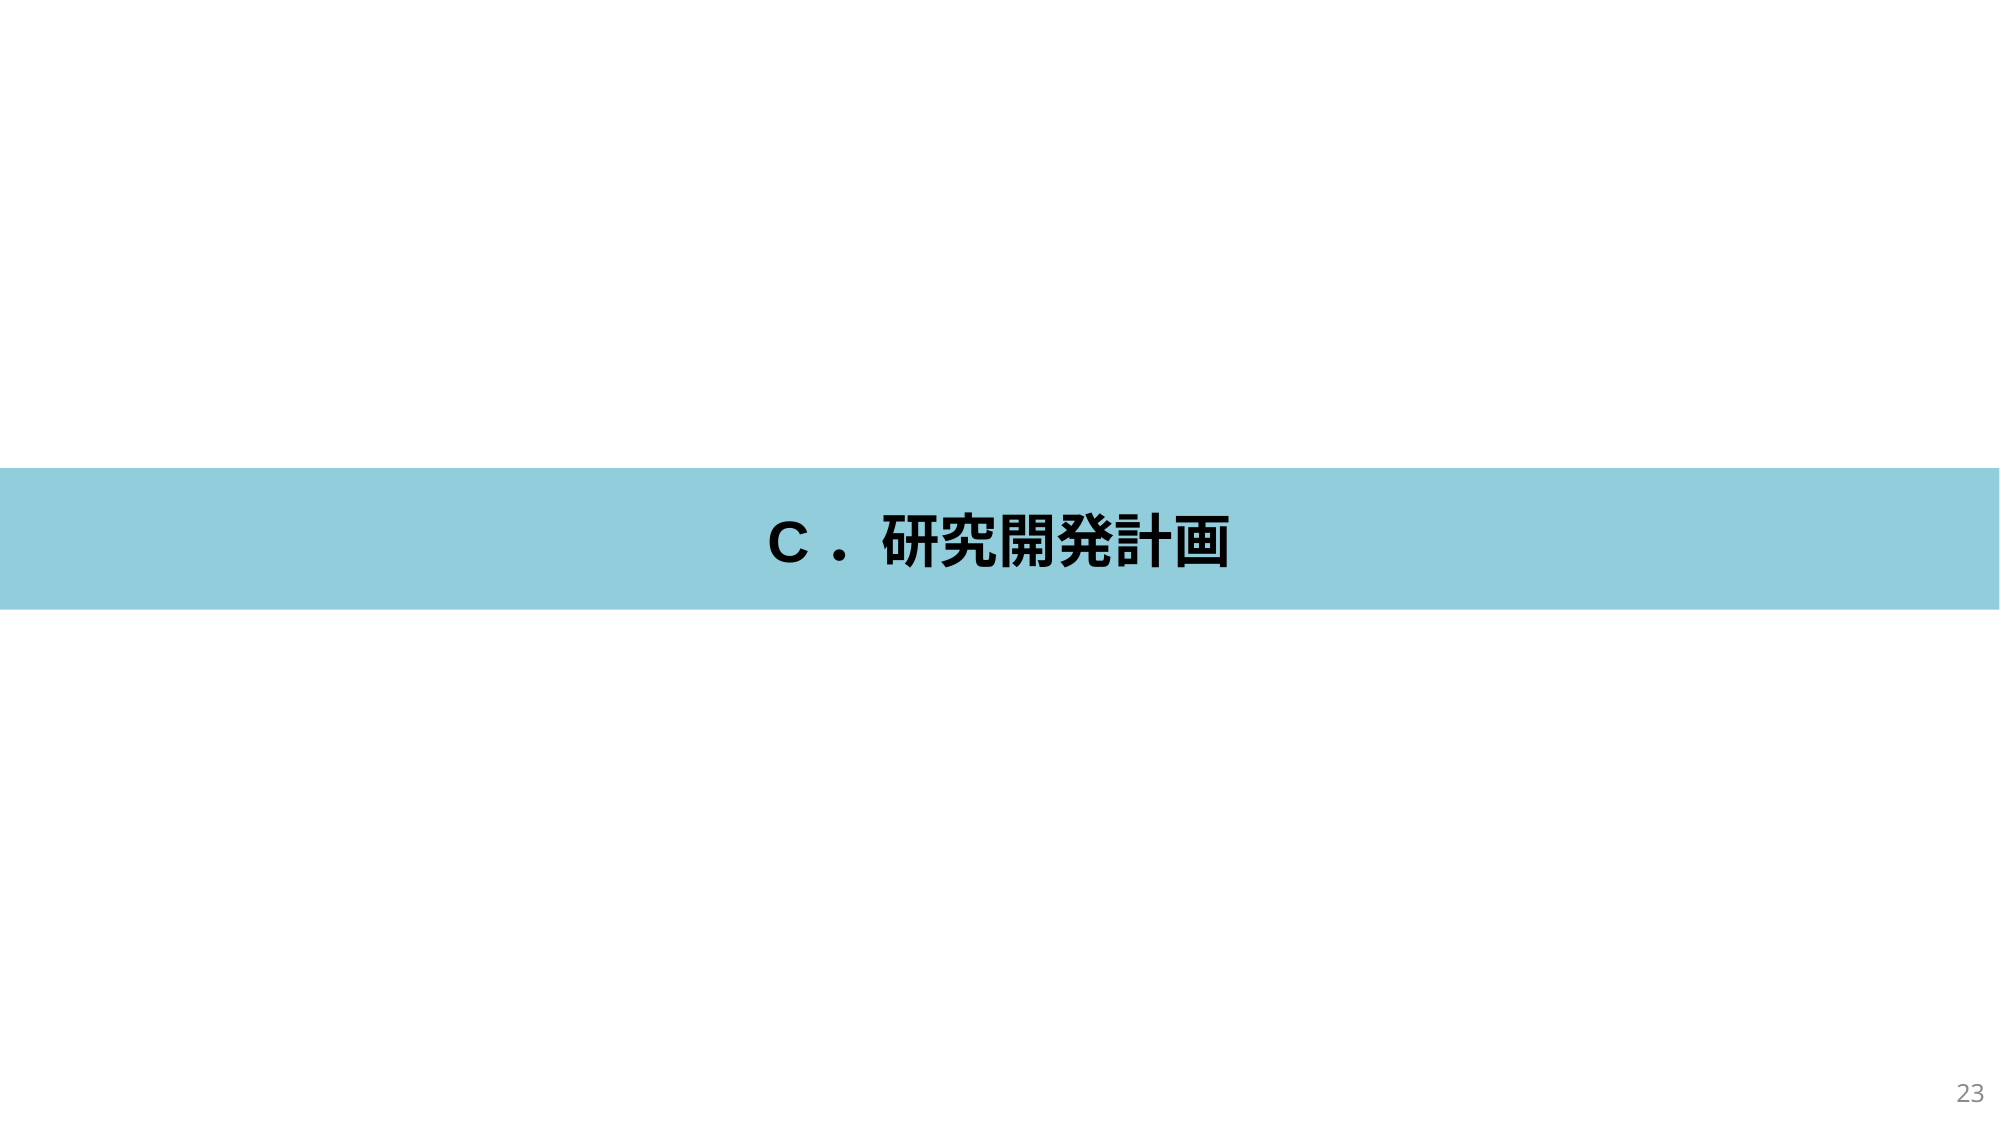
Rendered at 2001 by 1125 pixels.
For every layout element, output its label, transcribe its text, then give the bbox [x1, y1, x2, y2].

slide_number 22 [1533, 1064, 2000, 1124]
title C．研究開発計画 [0, 468, 2000, 610]
